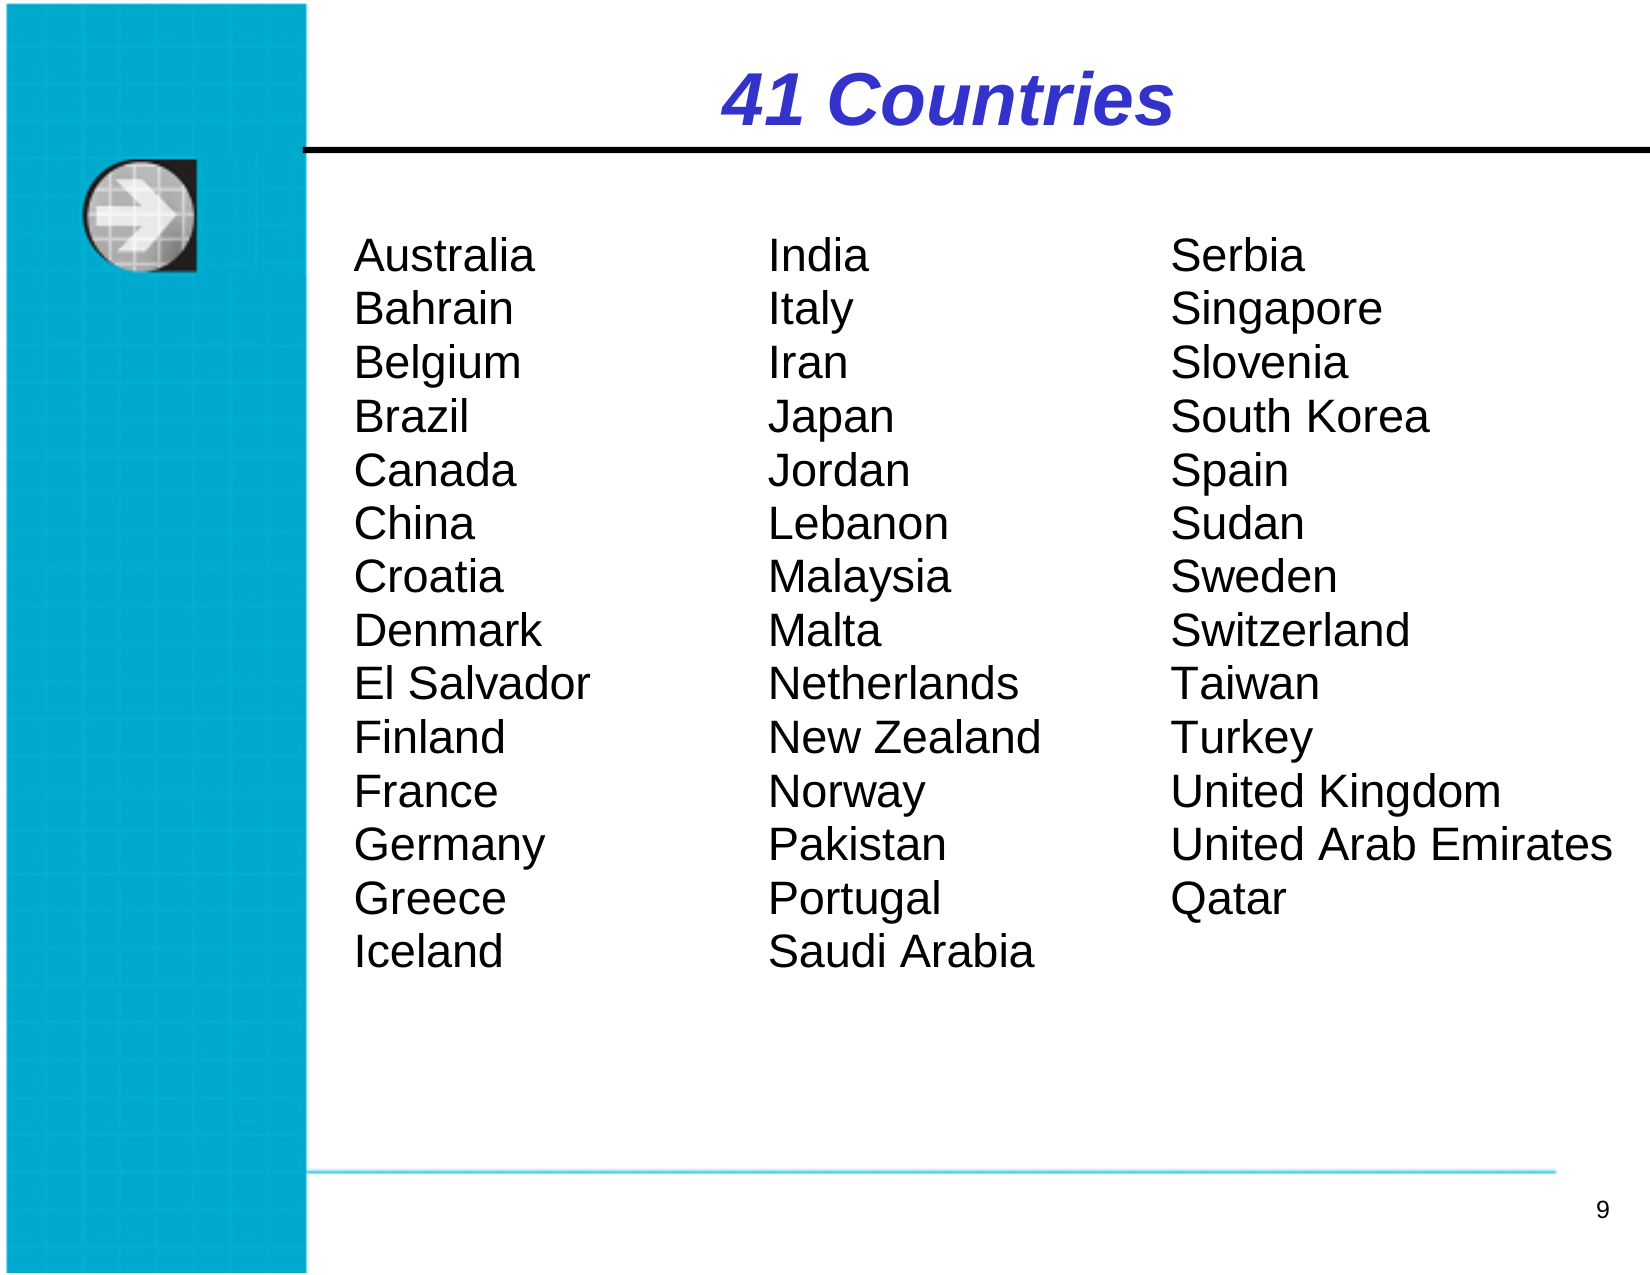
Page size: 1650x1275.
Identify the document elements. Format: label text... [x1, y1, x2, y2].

title 41 Countries [274, 26, 1625, 142]
picture [0, 2, 1626, 1273]
slide_number 9 [1537, 1186, 1626, 1275]
